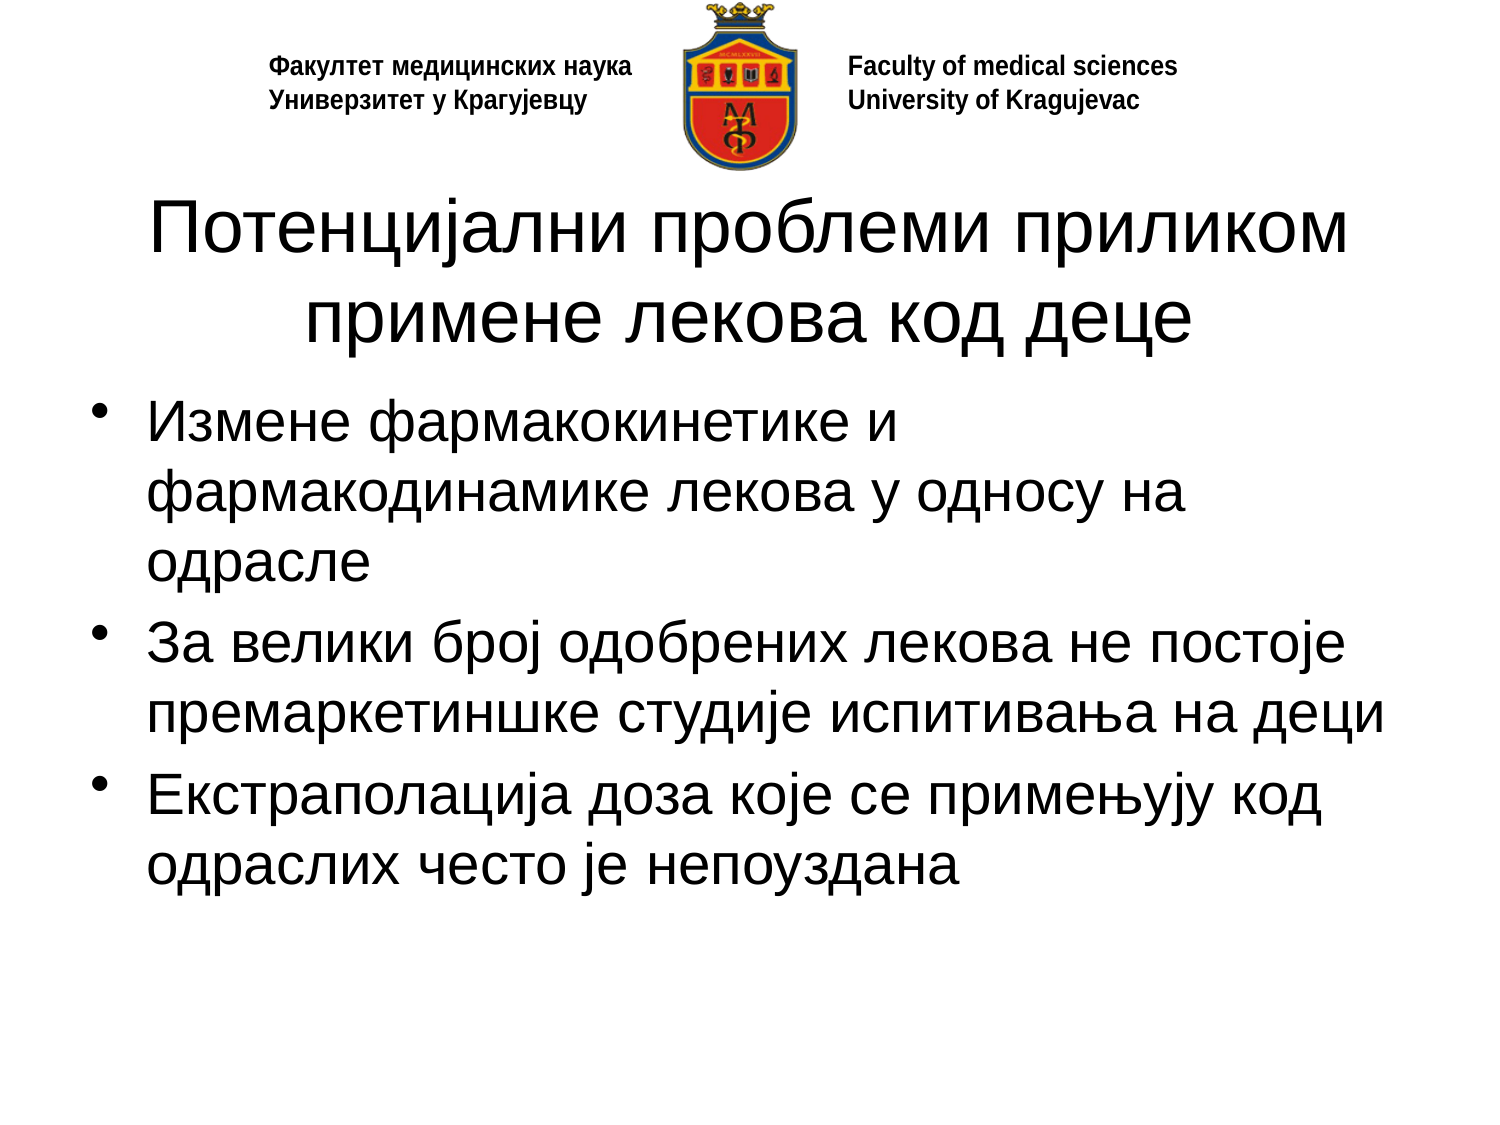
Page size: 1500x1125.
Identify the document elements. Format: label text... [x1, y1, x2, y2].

title Потенцијални проблеми приликом примене лекова код деце [74, 173, 1426, 362]
list Измене фармакокинетике и фармакодинамике лекова у односу на одрасле За велики број одобрених лекова не постоје премаркетиншке студије испитивања на деци Екстраполација доза које се примењују код одраслих често је непоуздана [74, 374, 1436, 1125]
